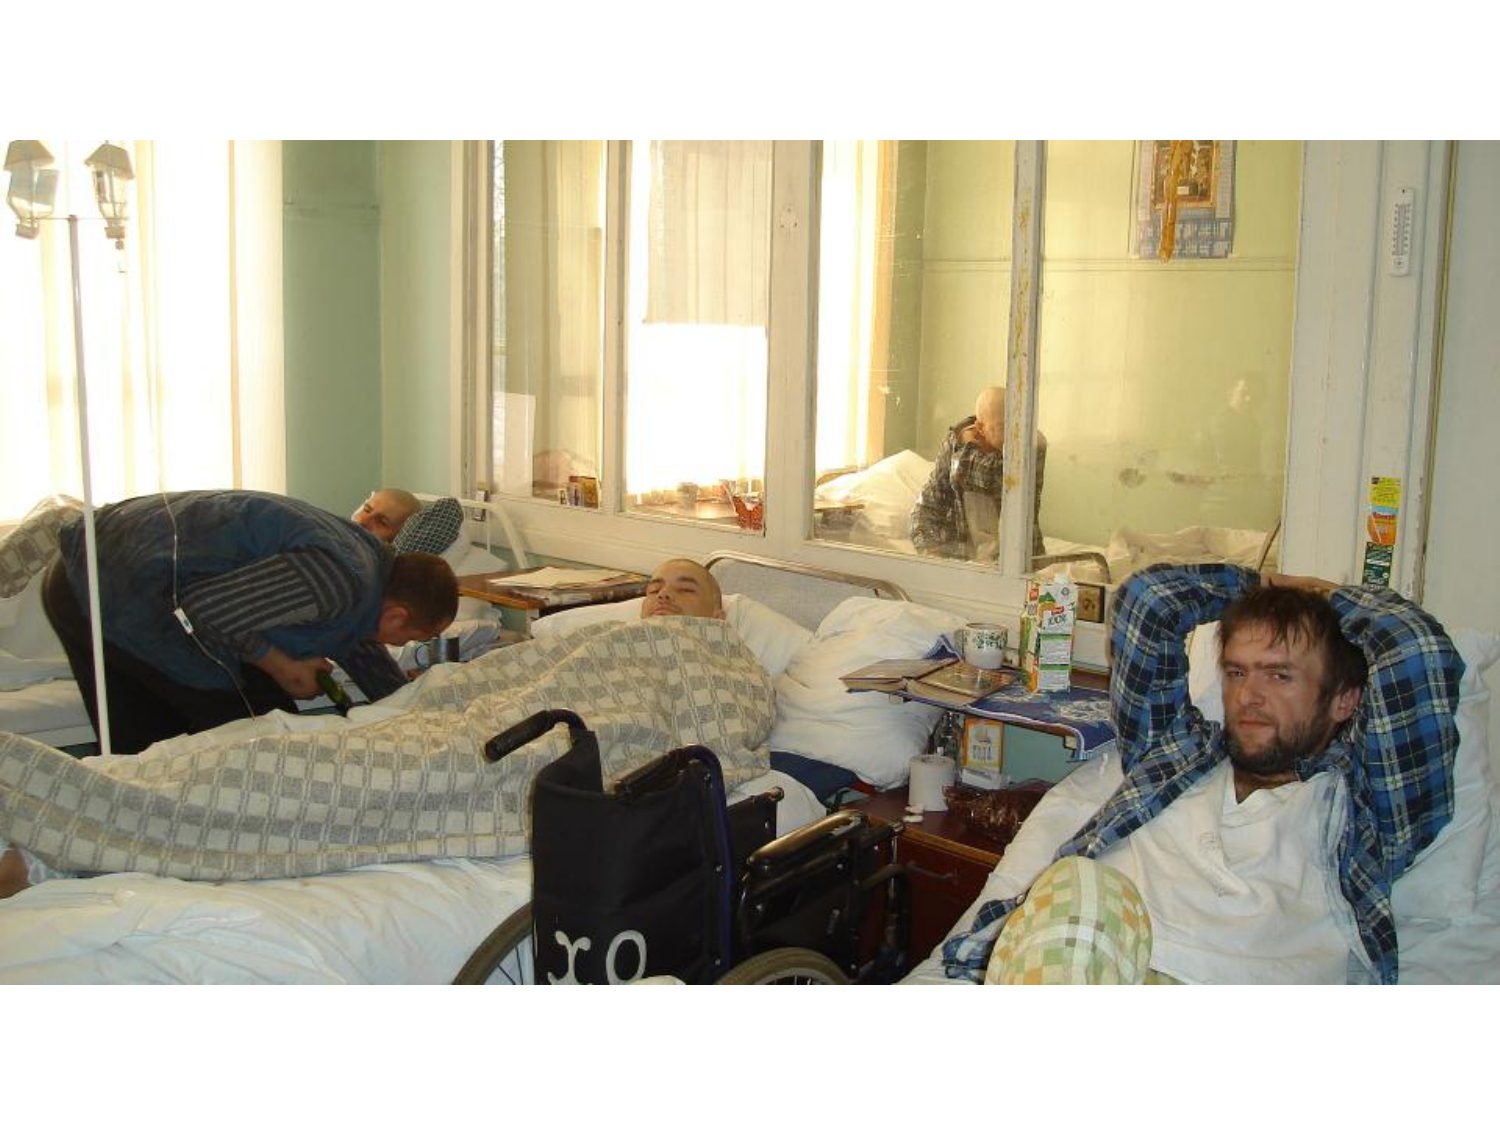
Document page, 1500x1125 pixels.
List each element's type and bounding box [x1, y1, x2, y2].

picture [0, 140, 1500, 985]
